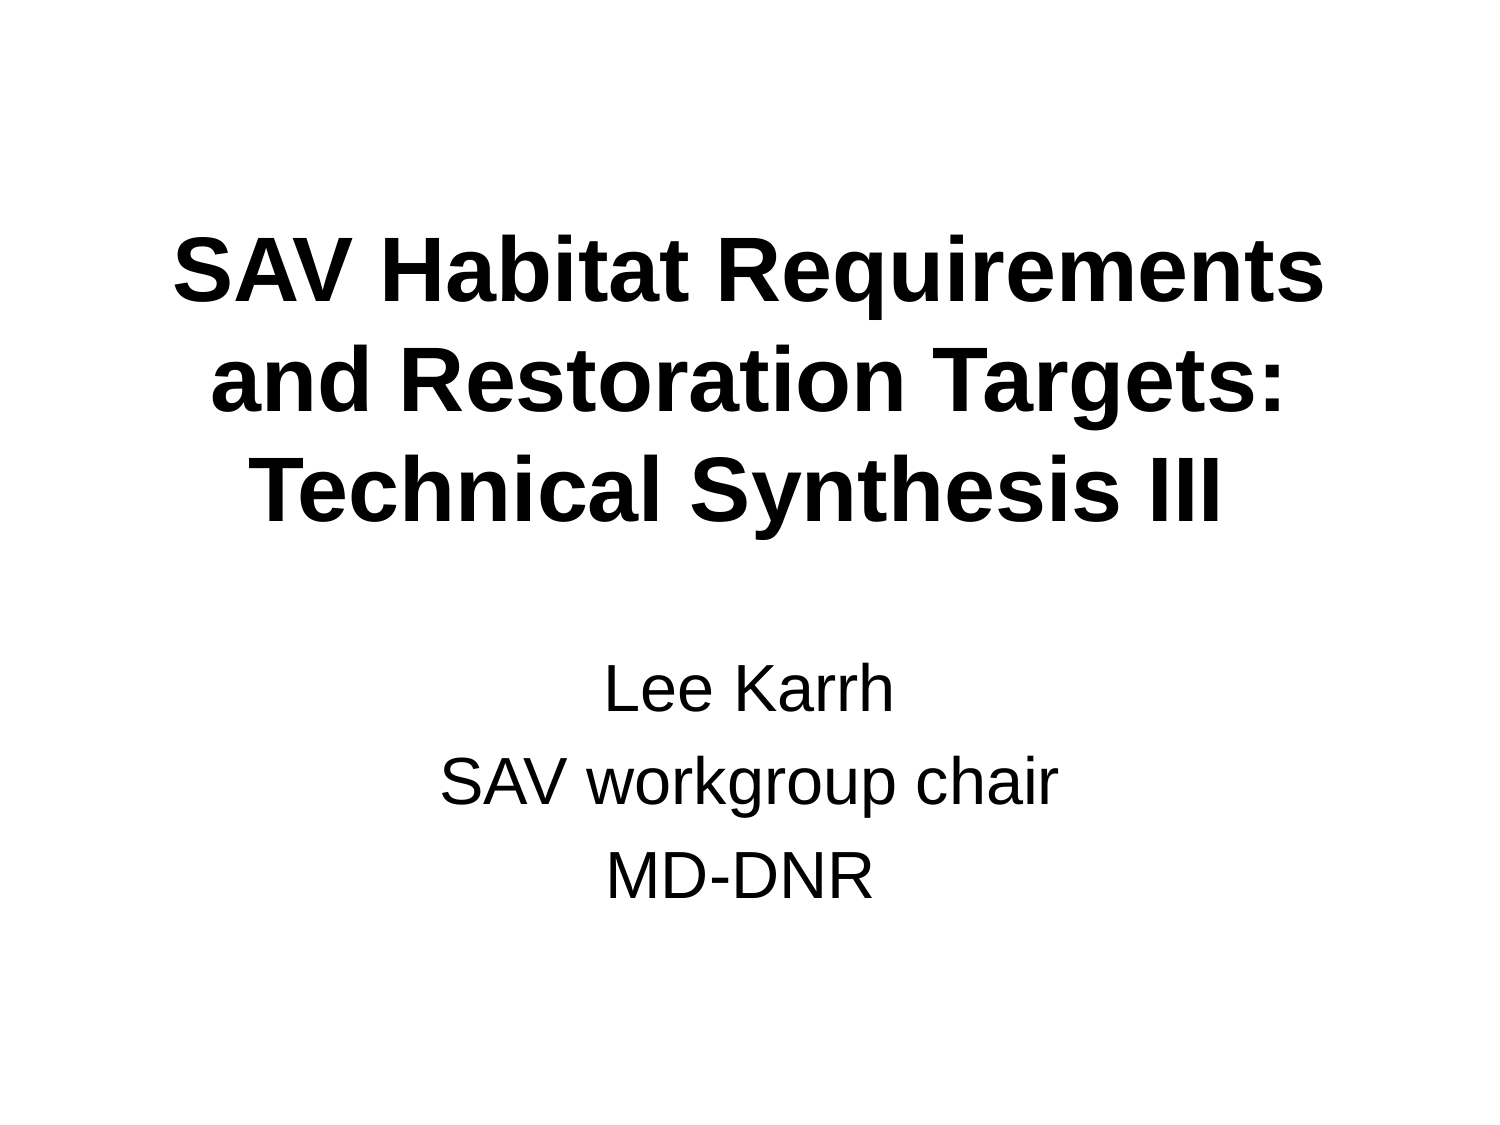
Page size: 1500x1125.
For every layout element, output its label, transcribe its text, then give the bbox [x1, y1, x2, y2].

subtitle Lee Karrh SAV workgroup chair MD-DNR [224, 637, 1276, 926]
title SAV Habitat Requirements and Restoration Targets: Technical Synthesis III [112, 199, 1388, 551]
